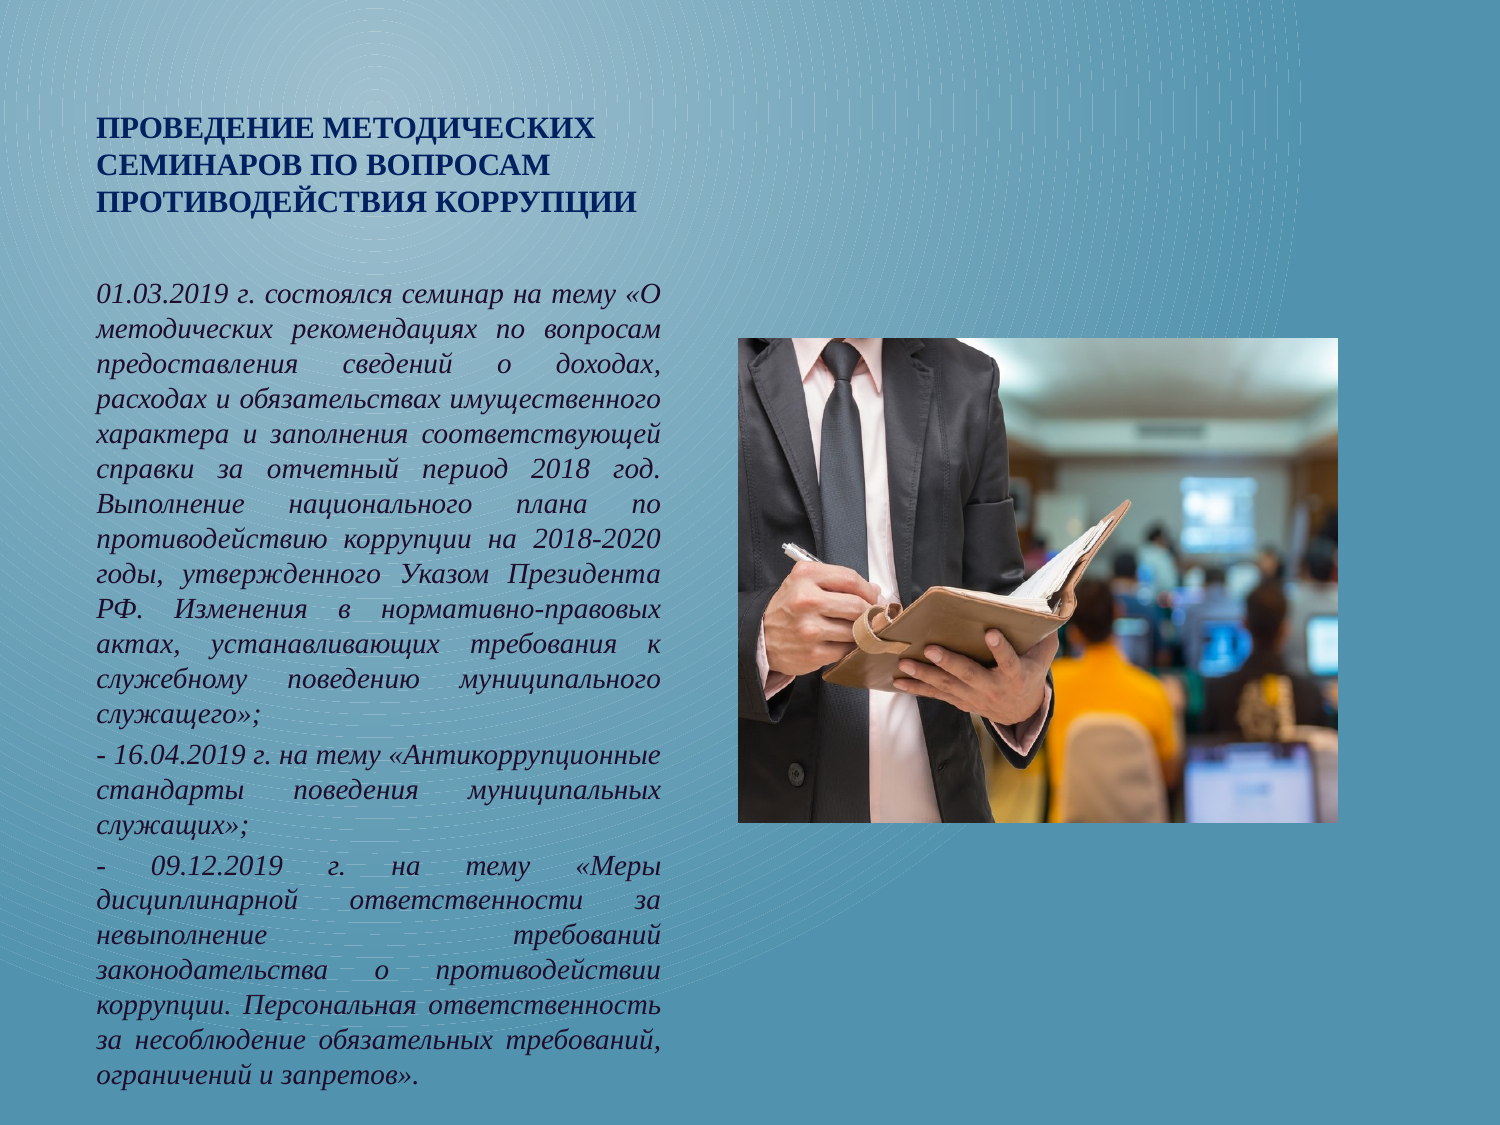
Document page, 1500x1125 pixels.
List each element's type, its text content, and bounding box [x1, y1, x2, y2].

list 01.03.2019 г. состоялся семинар на тему «О методических рекомендациях по вопросам предоставления сведений о доходах, расходах и обязательствах имущественного характера и заполнения соответствующей справки за отчетный период 2018 год. Выполнение национального плана по противодействию коррупции на 2018-2020 годы, утвержденного Указом Президента РФ. Изменения в нормативно-правовых актах, устанавливающих требования к служебному поведению муниципального служащего»; - 16.04.2019 г. на тему «Антикоррупционные стандарты поведения муниципальных служащих»; - 09.12.2019 г. на тему «Меры дисциплинарной ответственности за невыполнение требований законодательства о противодействии коррупции. Персональная ответственность за несоблюдение обязательных требований, ограничений и запретов». [81, 267, 677, 1071]
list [737, 337, 1338, 823]
title Проведение методических семинаров по вопросам противодействия коррупции [81, 99, 677, 267]
